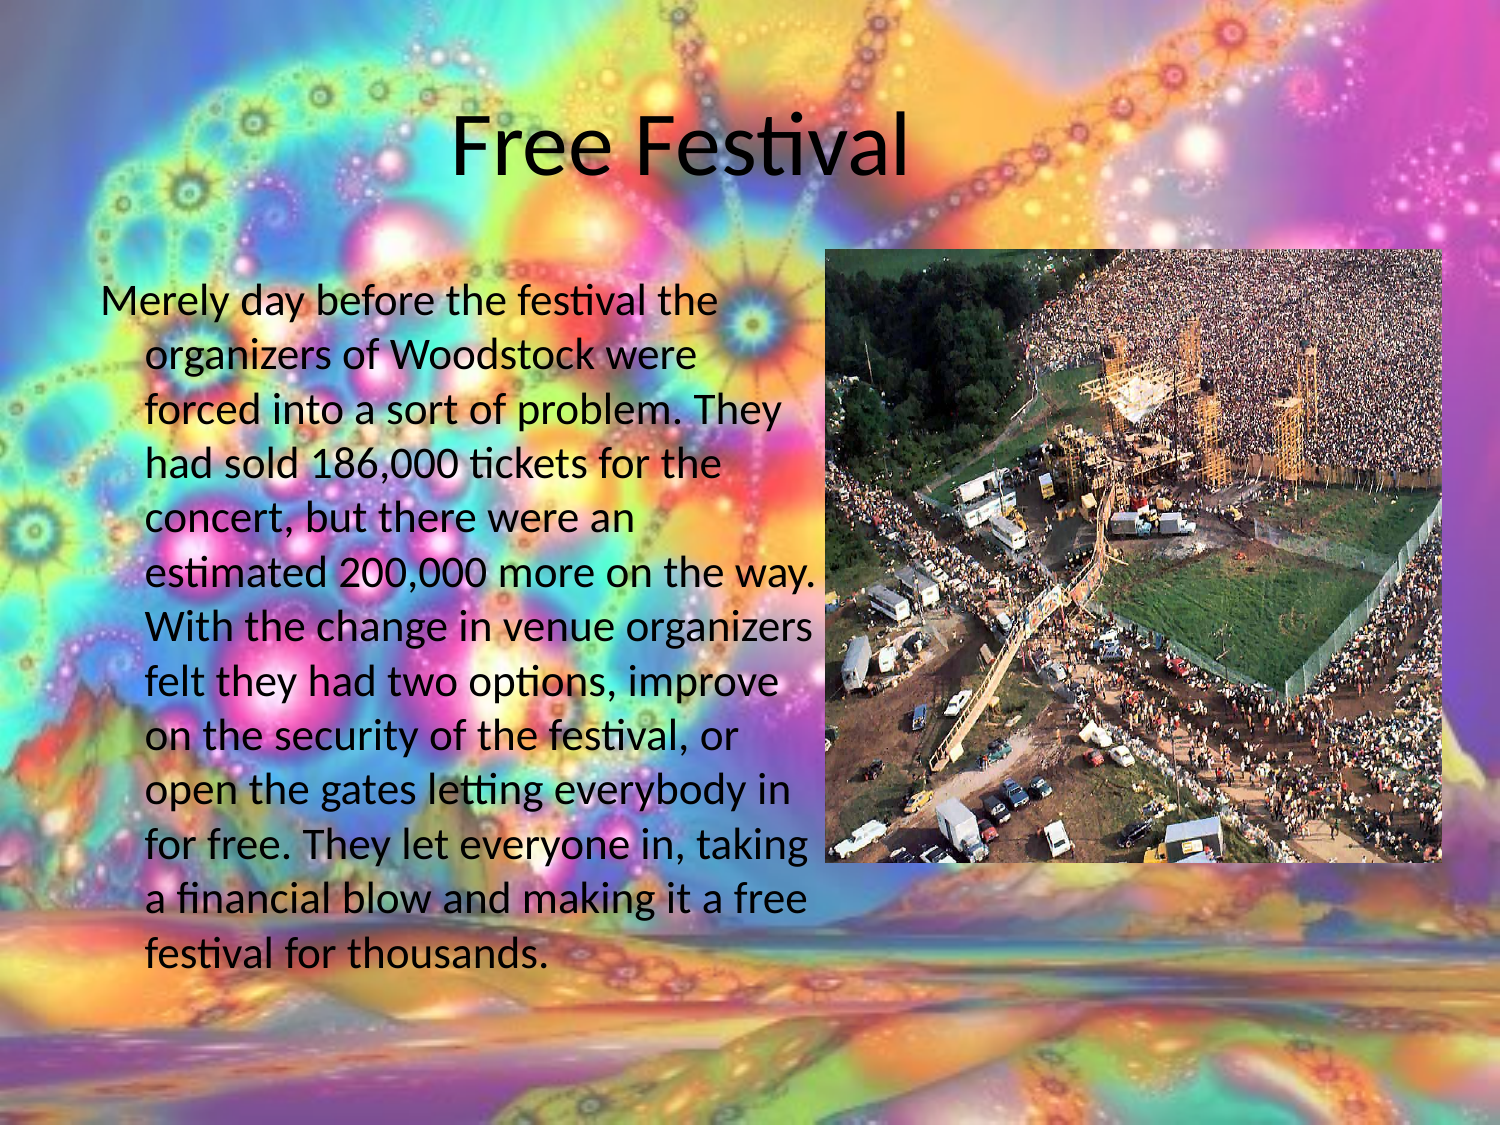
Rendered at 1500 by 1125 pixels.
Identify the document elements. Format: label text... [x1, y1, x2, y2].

title Free Festival [75, 45, 1425, 233]
picture [824, 249, 1442, 863]
list Merely day before the festival the organizers of Woodstock were forced into a sort of problem. They had sold 186,000 tickets for the concert, but there were an estimated 200,000 more on the way. With the change in venue organizers felt they had two options, improve on the security of the festival, or open the gates letting everybody in for free. They let everyone in, taking a financial blow and making it a free festival for thousands. [75, 262, 838, 1013]
